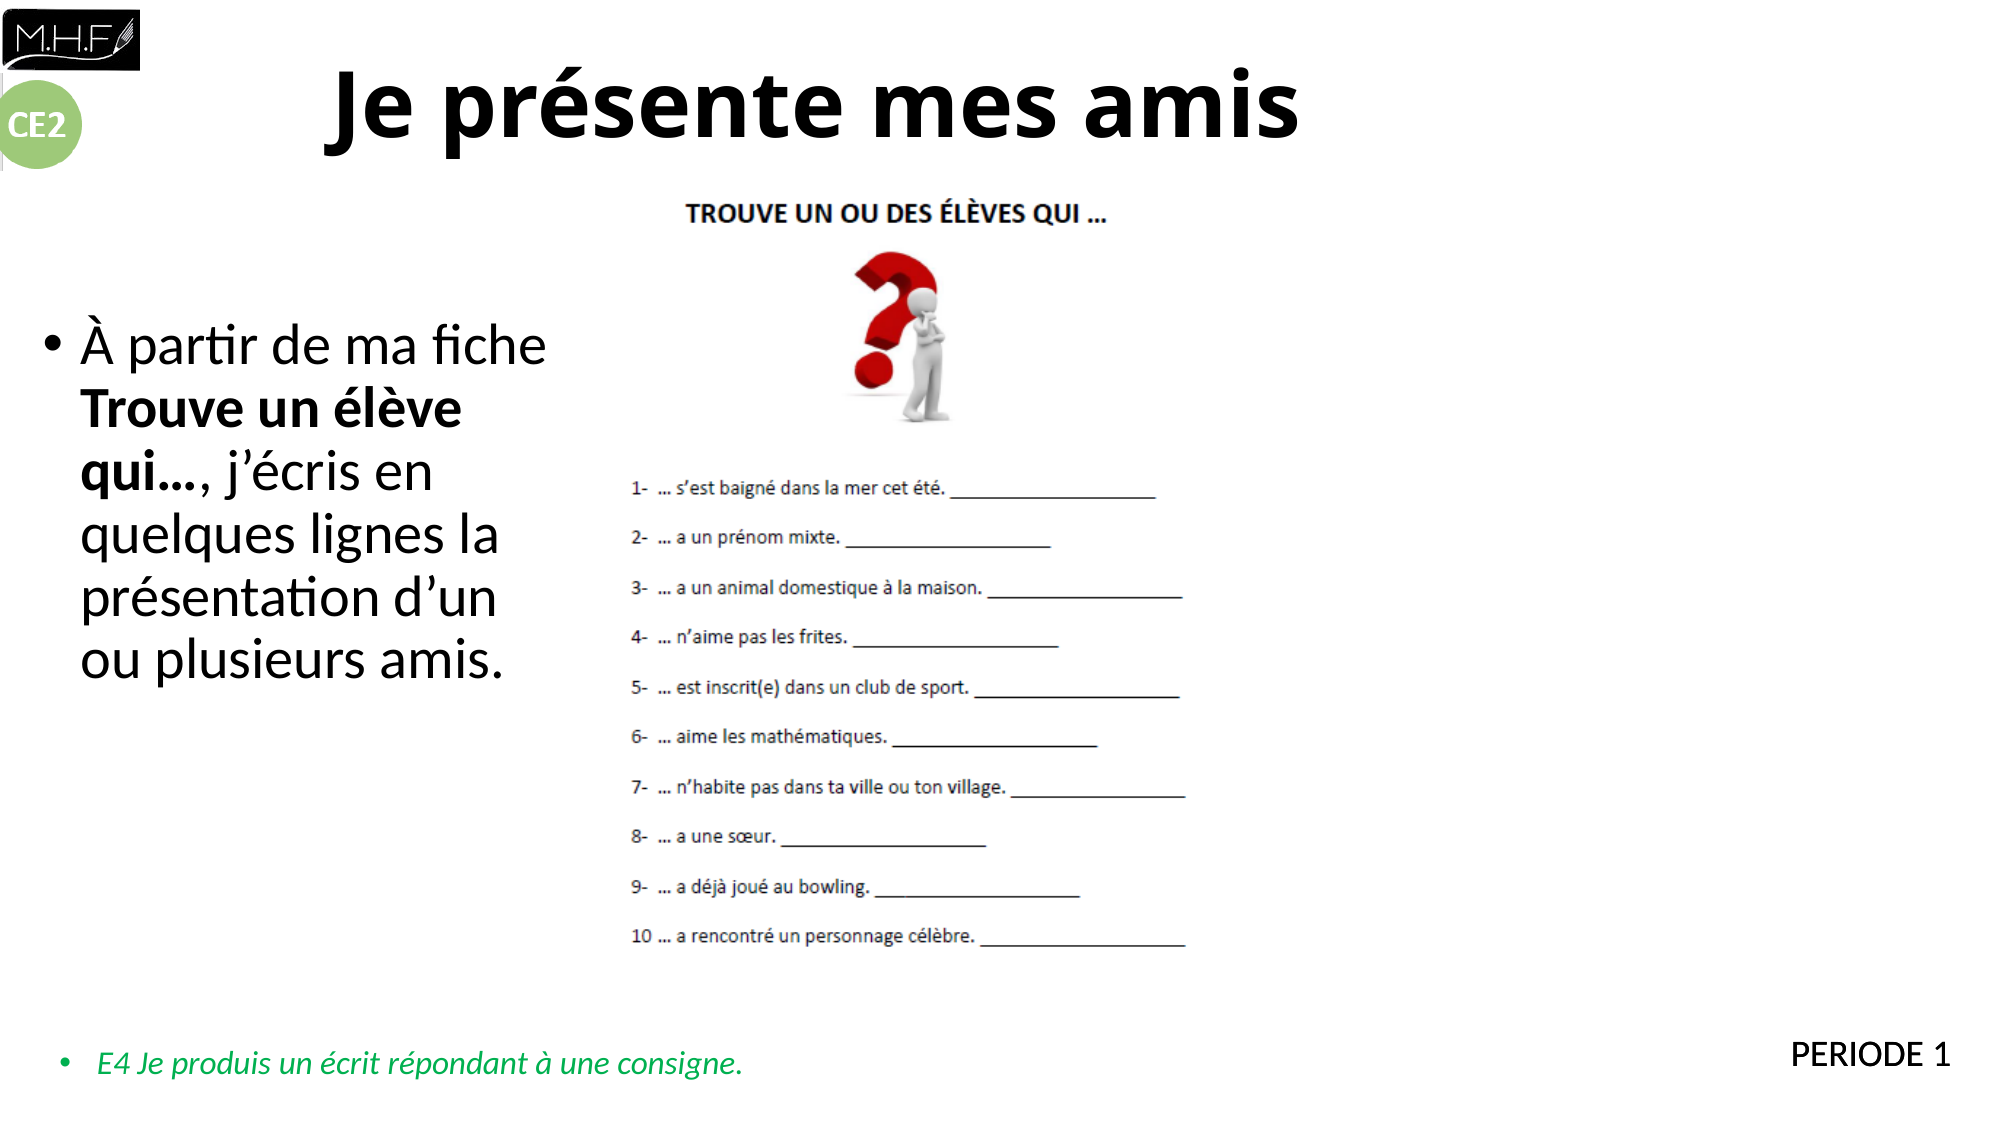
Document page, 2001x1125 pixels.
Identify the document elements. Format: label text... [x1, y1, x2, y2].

title Je présente mes amis [316, 0, 1863, 218]
list À partir de ma fiche Trouve un élève qui…, j’écris en quelques lignes la présentation d’un ou plusieurs amis. [27, 307, 580, 941]
picture [0, 7, 140, 171]
text_box E4 Je produis un écrit répondant à une consigne. [44, 1038, 1346, 1092]
text_box PERIODE 1 [1362, 1021, 1967, 1082]
picture [629, 197, 1200, 969]
